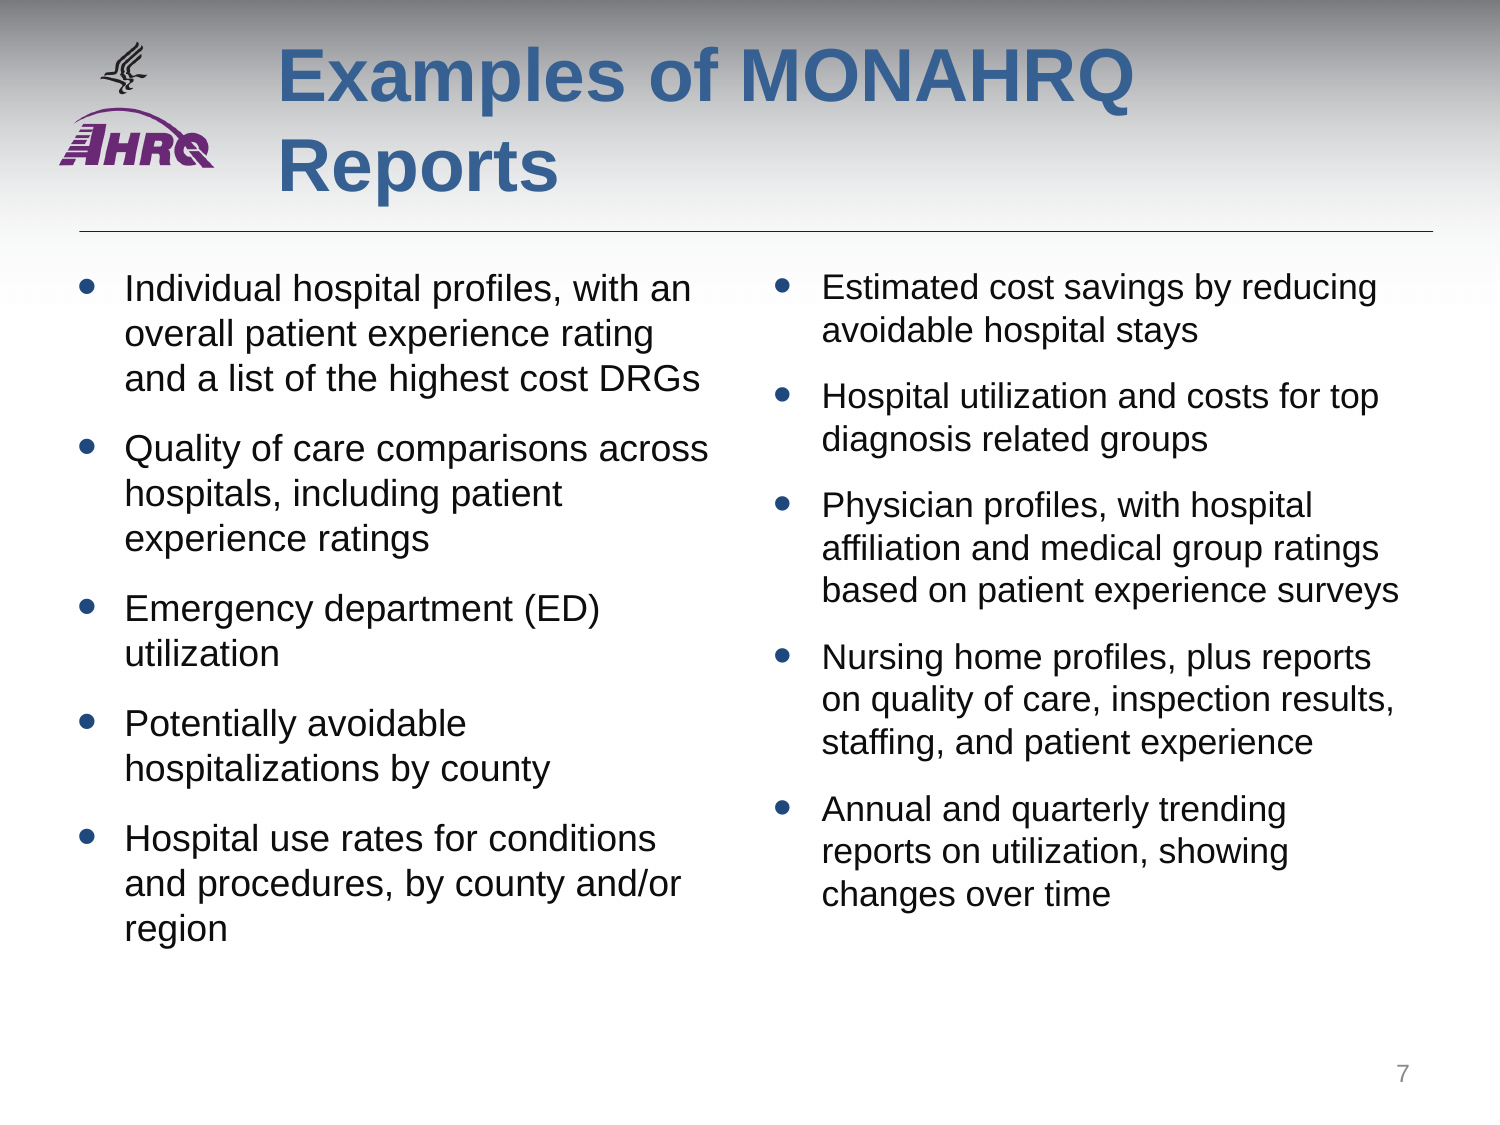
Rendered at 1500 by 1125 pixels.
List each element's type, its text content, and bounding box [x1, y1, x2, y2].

picture [0, 0, 1500, 1125]
list Individual hospital profiles, with an overall patient experience rating and a list of the highest cost DRGs Quality of care comparisons across hospitals, including patient experience ratings Emergency department (ED) utilization Potentially avoidable hospitalizations by county Hospital use rates for conditions and procedures, by county and/or region [62, 256, 726, 1000]
title Examples of MONAHRQ Reports [262, 45, 1425, 188]
slide_number 7 [1074, 1042, 1425, 1103]
list Estimated cost savings by reducing avoidable hospital stays Hospital utilization and costs for top diagnosis related groups Physician profiles, with hospital affiliation and medical group ratings based on patient experience surveys Nursing home profiles, plus reports on quality of care, inspection results, staffing, and patient experience Annual and quarterly trending reports on utilization, showing changes over time [758, 256, 1422, 932]
